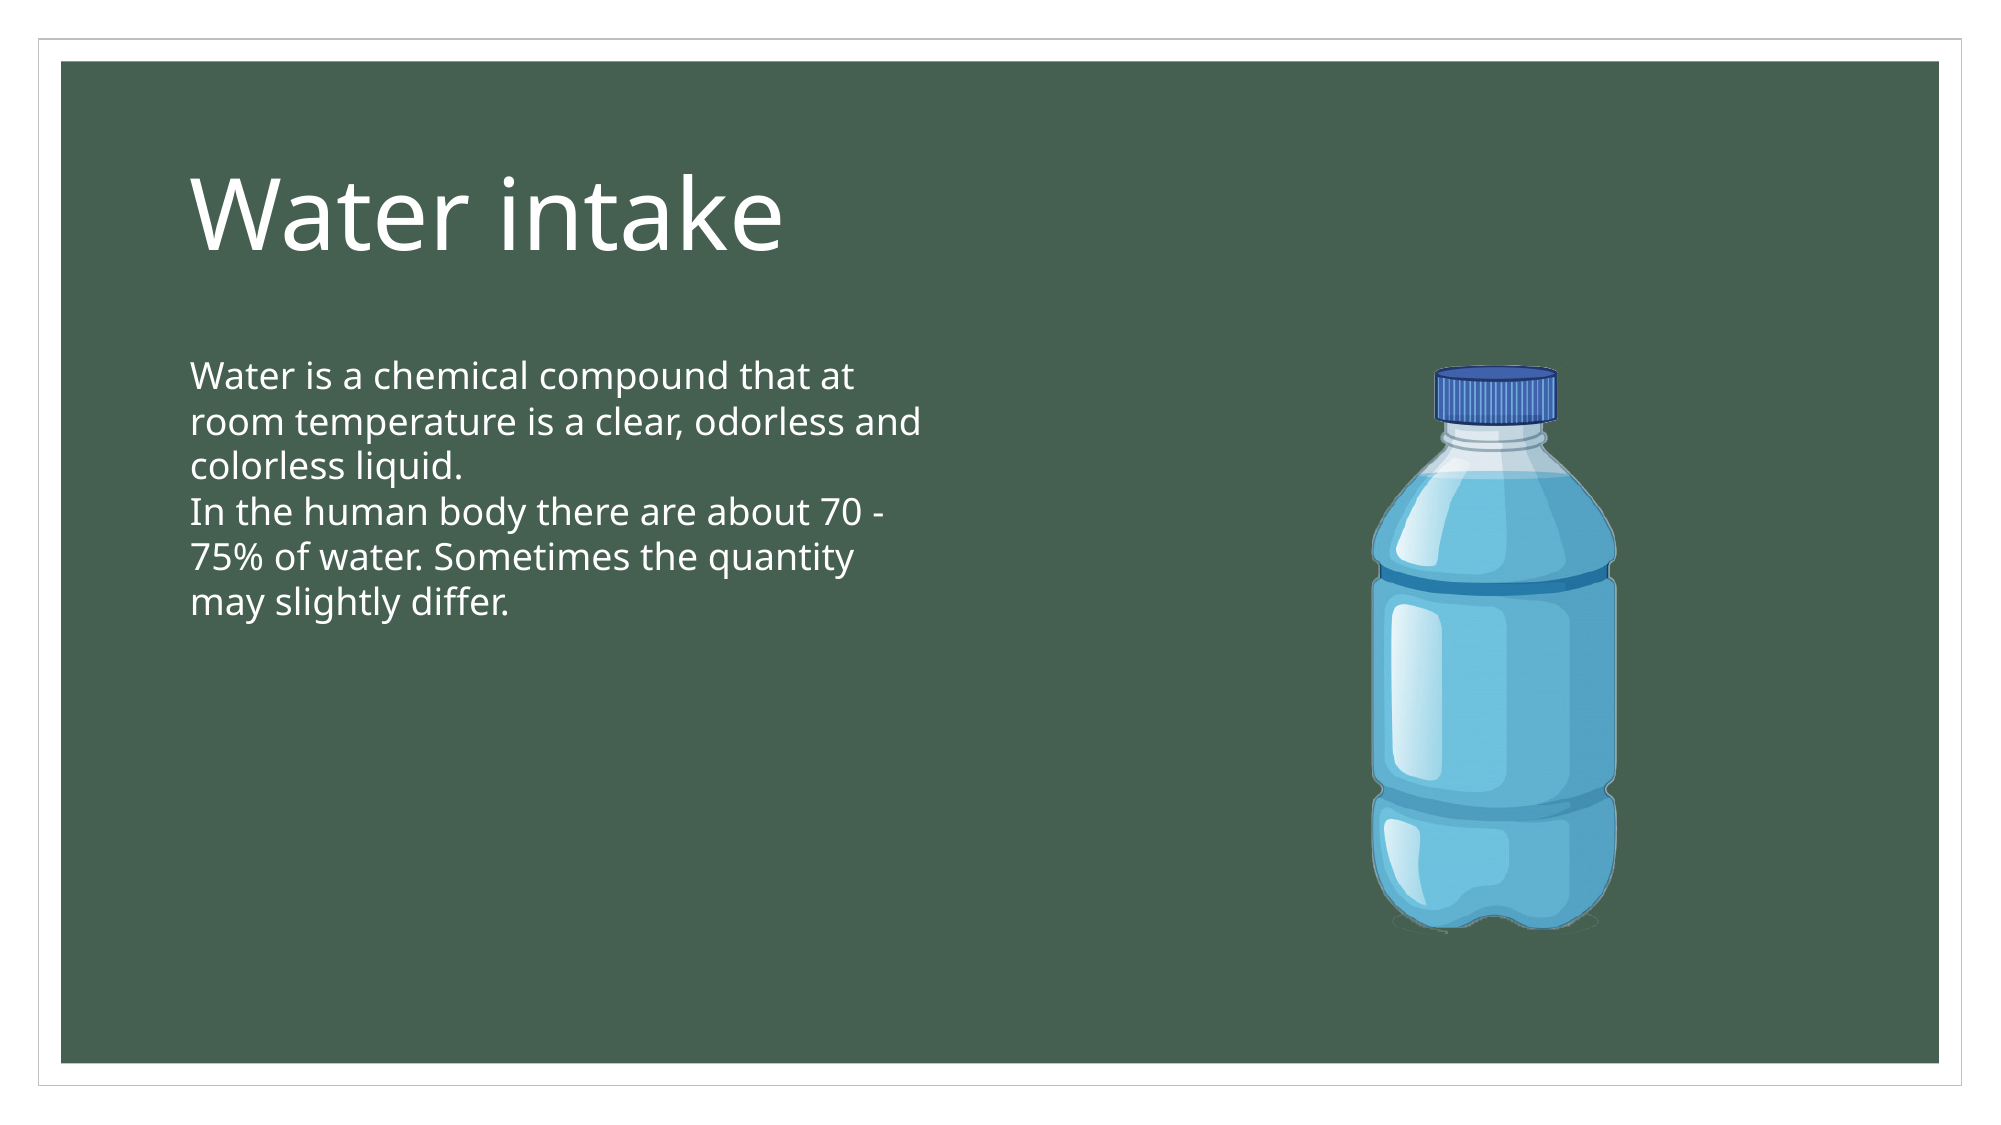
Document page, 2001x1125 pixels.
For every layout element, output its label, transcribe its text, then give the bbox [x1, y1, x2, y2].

title Water intake [174, 105, 1825, 331]
list Water is a chemical compound that at room temperature is a clear, odorless and colorless liquid. In the human body there are about 70 - 75% of water. Sometimes the quantity may slightly differ. [174, 345, 955, 960]
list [1345, 345, 1637, 960]
